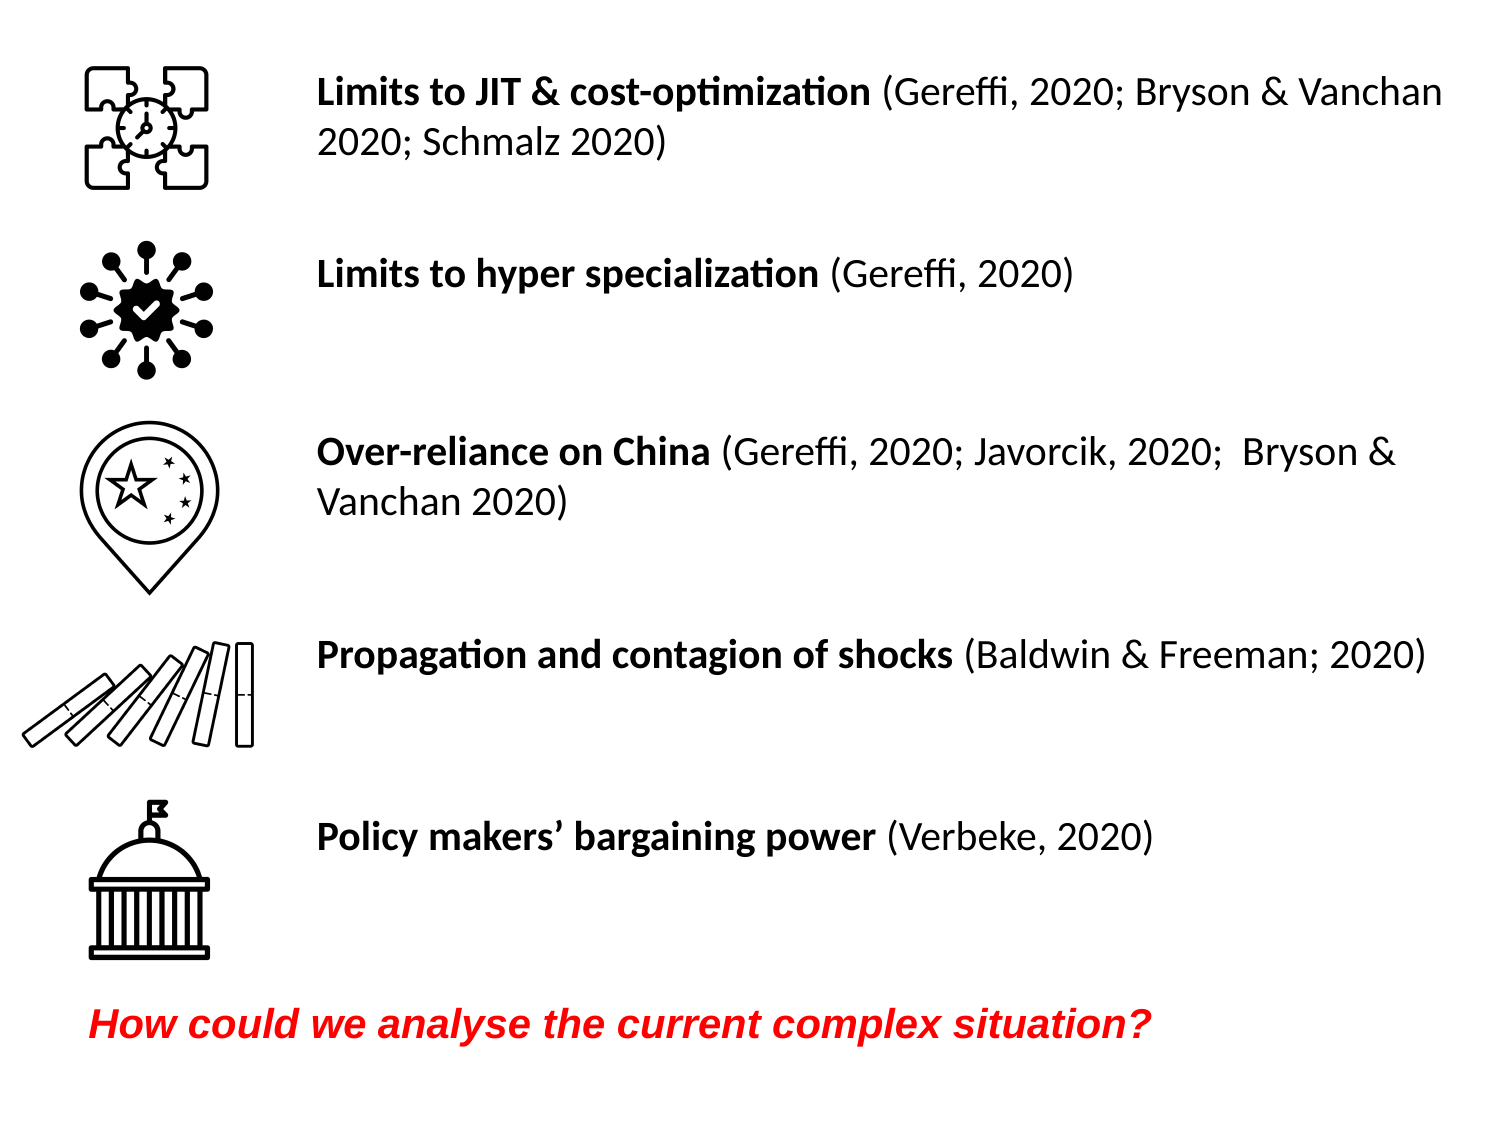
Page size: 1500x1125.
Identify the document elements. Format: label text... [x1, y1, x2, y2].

text_box Propagation and contagion of shocks (Baldwin & Freeman; 2020) [302, 619, 1483, 685]
text_box Limits to hyper specialization (Gereffi, 2020) [302, 238, 1246, 303]
picture [45, 797, 253, 969]
picture [64, 62, 229, 201]
text_box Limits to JIT & cost-optimization (Gereffi, 2020; Bryson & Vanchan 2020; Schmalz 2020) [302, 56, 1500, 272]
text_box Policy makers’ bargaining power (Verbeke, 2020) [302, 801, 1280, 867]
text_box Over-reliance on China (Gereffi, 2020; Javorcik, 2020; Bryson & Vanchan 2020) [302, 416, 1500, 581]
picture [28, 411, 270, 616]
picture [55, 237, 238, 391]
text_box How could we analyse the current complex situation? [73, 986, 1500, 1064]
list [6, 620, 312, 780]
